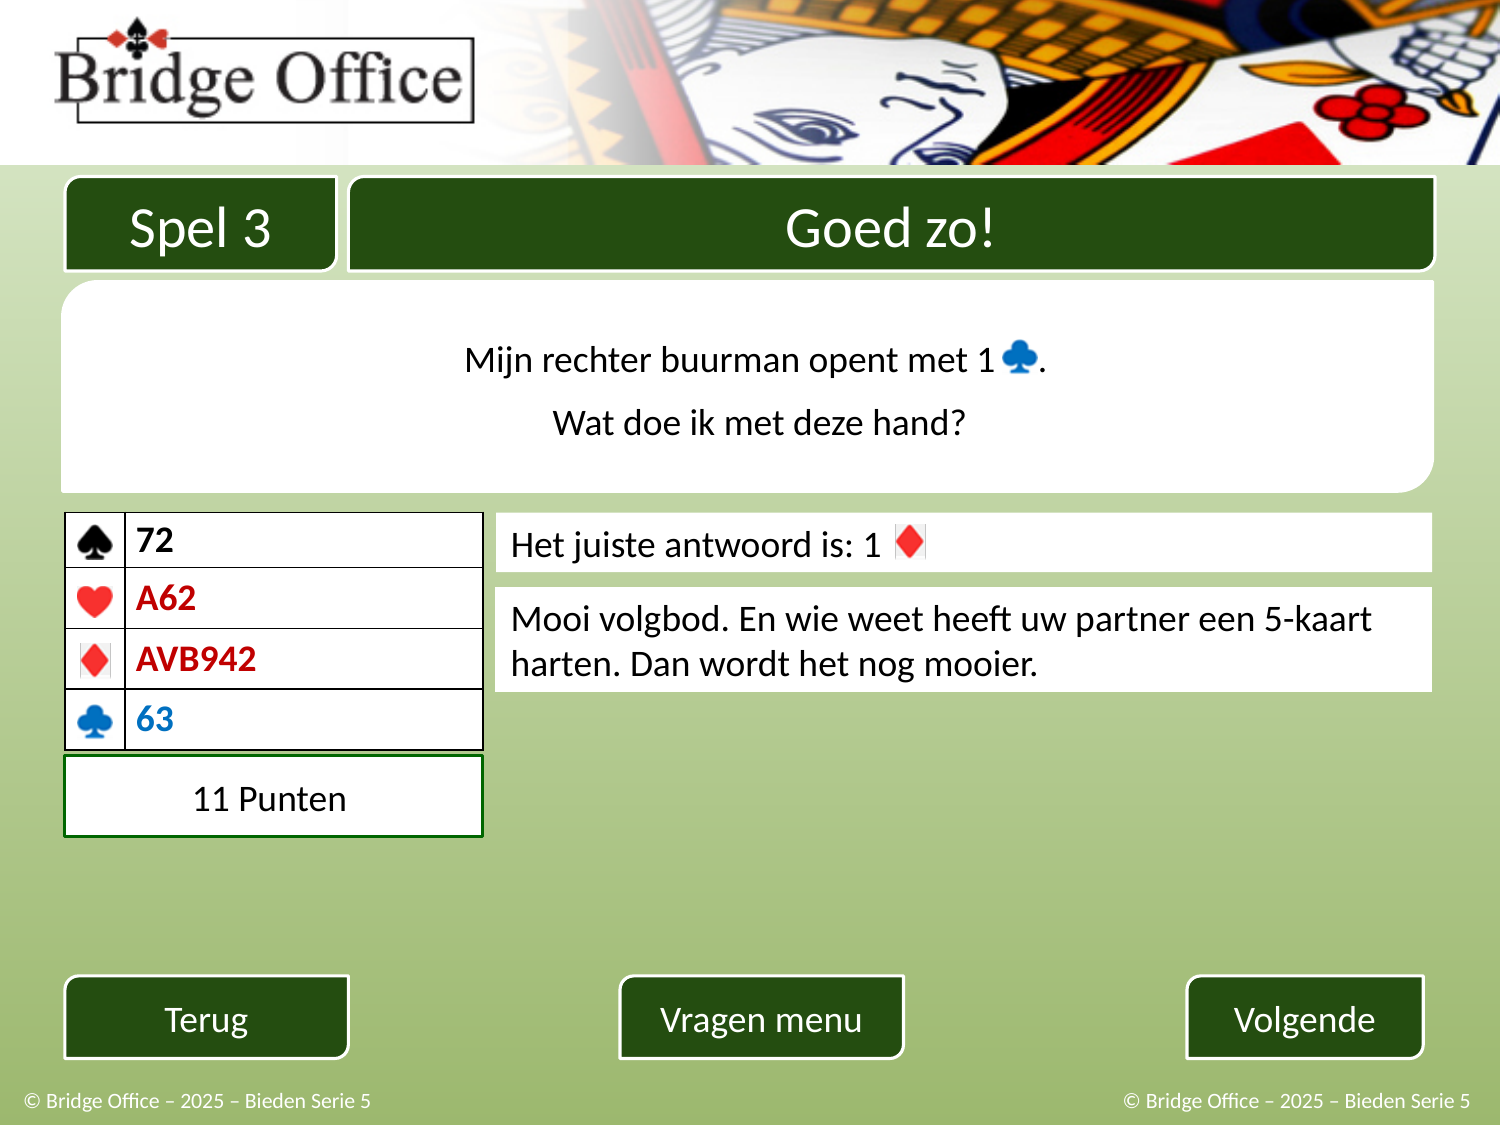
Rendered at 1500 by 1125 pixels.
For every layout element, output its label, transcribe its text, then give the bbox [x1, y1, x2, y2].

text_box Spel 3 [63, 179, 339, 273]
text_box Goed zo! [346, 179, 1437, 273]
text_box Vragen menu [618, 974, 906, 1061]
text_box Het juiste antwoord is: 1 [496, 512, 1433, 573]
picture [1001, 339, 1038, 375]
text_box Terug [63, 974, 350, 1061]
text_box [61, 280, 1435, 493]
text_box Mooi volgbod. En wie weet heeft uw partner een 5-kaart harten. Dan wordt het nog mooier. [495, 587, 1432, 692]
text_box Mijn rechter buurman opent met 1 . [449, 327, 1075, 388]
table_cell [66, 629, 124, 688]
picture [77, 643, 114, 679]
table_cell 63 [126, 690, 482, 749]
text_box Volgende [1185, 974, 1425, 1061]
table_cell AVB942 [126, 629, 482, 688]
text_box 11 Punten [63, 754, 484, 838]
picture [77, 585, 114, 618]
picture [77, 703, 114, 740]
picture [77, 524, 114, 561]
table_header 72 [126, 513, 482, 567]
table_cell [66, 568, 124, 628]
text_box Wat doe ik met deze hand? [537, 390, 986, 451]
picture [0, 0, 1500, 166]
table_cell A62 [126, 568, 482, 628]
table_header [66, 513, 124, 567]
text_box © Bridge Office – 2025 – Bieden Serie 5 [1107, 1079, 1500, 1121]
picture [892, 524, 928, 561]
text_box © Bridge Office – 2025 – Bieden Serie 5 [8, 1079, 393, 1121]
table_cell [66, 690, 124, 749]
